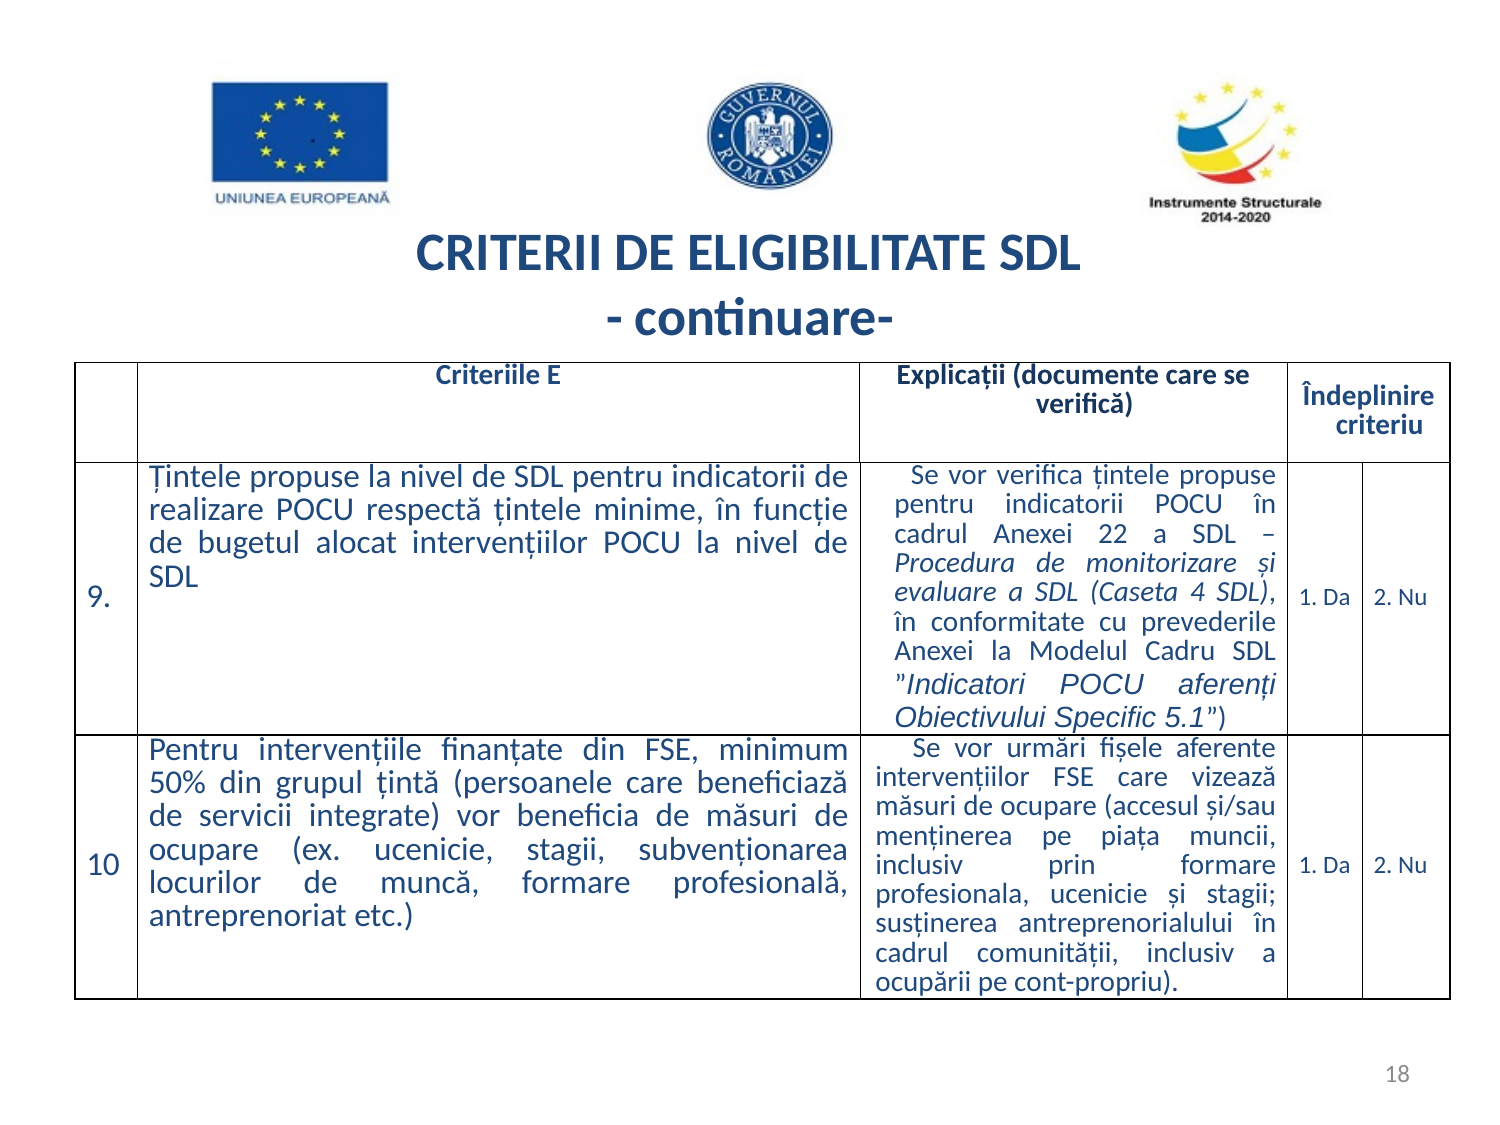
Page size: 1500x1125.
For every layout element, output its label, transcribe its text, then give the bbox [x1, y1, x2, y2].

table_cell 2. Nu [1363, 736, 1449, 998]
title CRITERII DE ELIGIBILITATE SDL - continuare- [75, 224, 1425, 338]
table_cell Pentru intervențiile finanțate din FSE, minimum 50% din grupul țintă (persoanele care beneficiază de servicii integrate) vor beneficia de măsuri de ocupare (ex. ucenicie, stagii, subvenționarea locurilor de muncă, formare profesională, antreprenoriat etc.) [138, 736, 860, 998]
table_cell 1. Da [1288, 736, 1362, 998]
table_header 1. Da [1288, 463, 1362, 734]
table_header 9. [76, 463, 137, 734]
picture [75, 37, 1425, 224]
slide_number 18 [1074, 1042, 1425, 1103]
table_header 2. Nu [1363, 463, 1449, 734]
table_header Îndeplinire criteriu [1288, 363, 1449, 462]
table_header Se vor verifica țintele propuse pentru indicatorii POCU în cadrul Anexei 22 a SDL – Procedura de monitorizare și evaluare a SDL (Caseta 4 SDL), în conformitate cu prevederile Anexei la Modelul Cadru SDL ”Indicatori POCU aferenți Obiectivului Specific 5.1”) [861, 463, 1287, 734]
table_cell 10 [76, 736, 137, 998]
table_header Țintele propuse la nivel de SDL pentru indicatorii de realizare POCU respectă țintele minime, în funcție de bugetul alocat intervențiilor POCU la nivel de SDL [138, 463, 860, 734]
table_header [76, 363, 137, 462]
table_header Criteriile E [138, 363, 859, 462]
table_cell Se vor urmări fișele aferente intervențiilor FSE care vizează măsuri de ocupare (accesul și/sau menținerea pe piața muncii, inclusiv prin formare profesionala, ucenicie și stagii; susținerea antreprenorialului în cadrul comunității, inclusiv a ocupării pe cont-propriu). [861, 736, 1287, 998]
table_header Explicații (documente care se verifică) [860, 363, 1287, 462]
